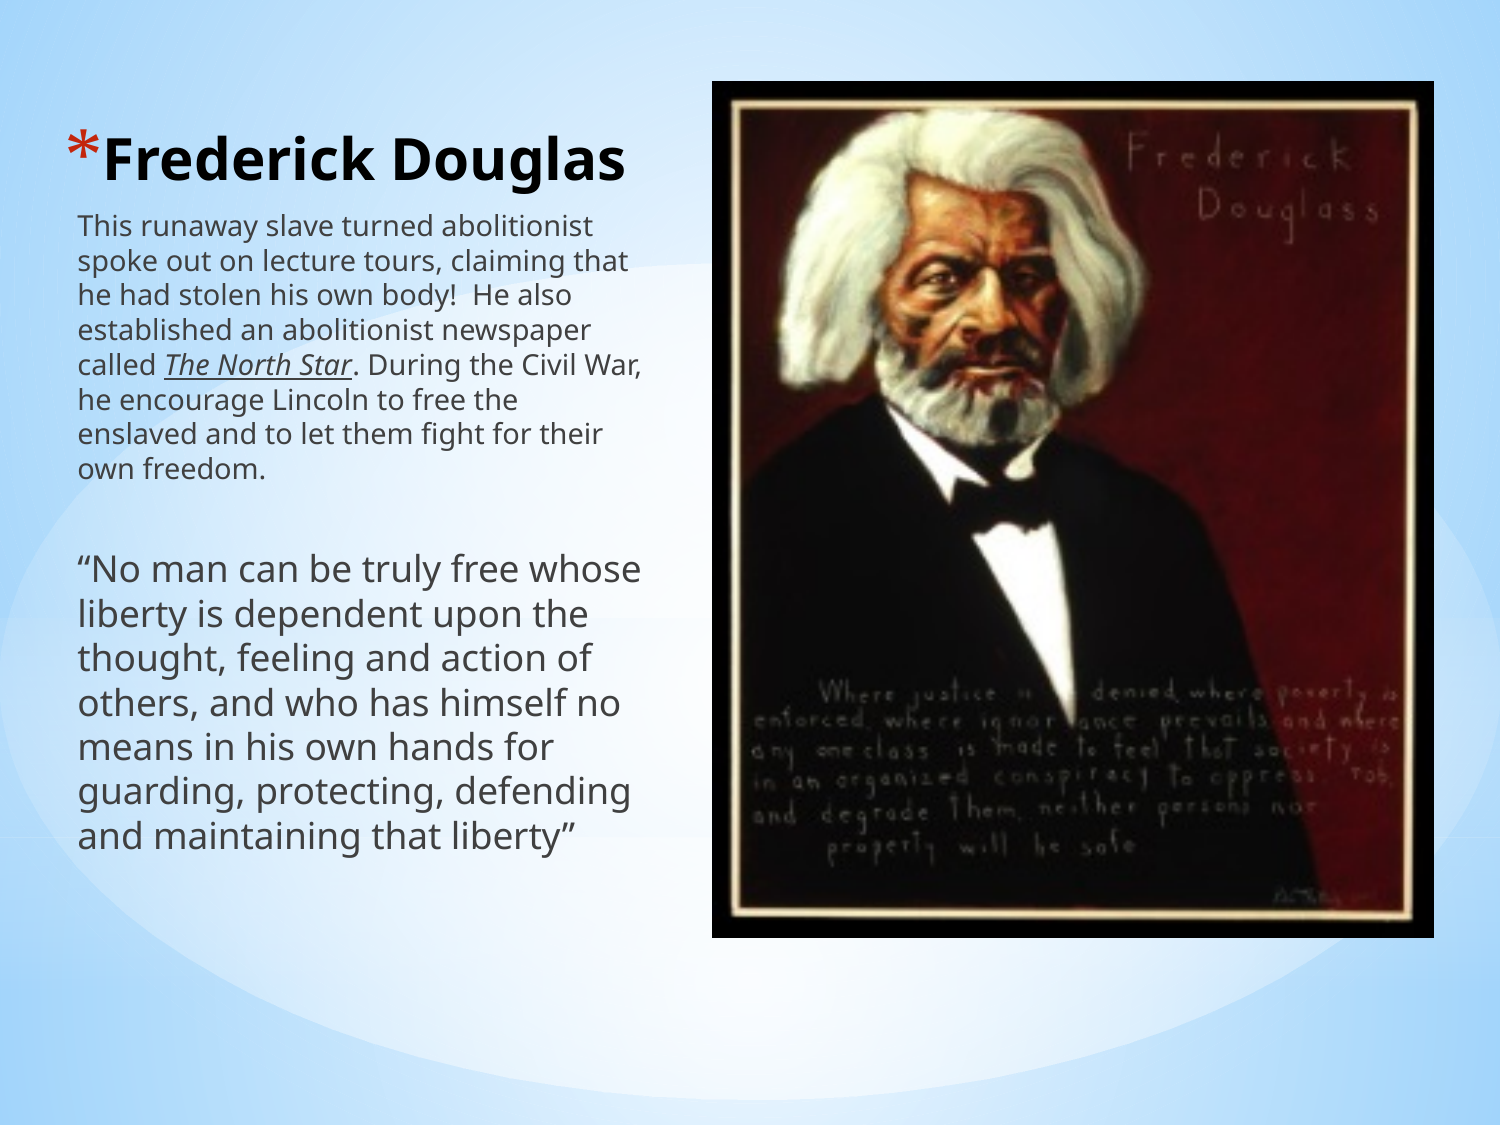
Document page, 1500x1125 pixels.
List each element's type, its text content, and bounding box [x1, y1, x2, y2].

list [712, 81, 1434, 938]
list This runaway slave turned abolitionist spoke out on lecture tours, claiming that he had stolen his own body! He also established an abolitionist newspaper called The North Star. During the Civil War, he encourage Lincoln to free the enslaved and to let them fight for their own freedom. “No man can be truly free whose liberty is dependent upon the thought, feeling and action of others, and who has himself no means in his own hands for guarding, protecting, defending and maintaining that liberty” [62, 200, 663, 913]
title Frederick Douglas [50, 87, 647, 200]
